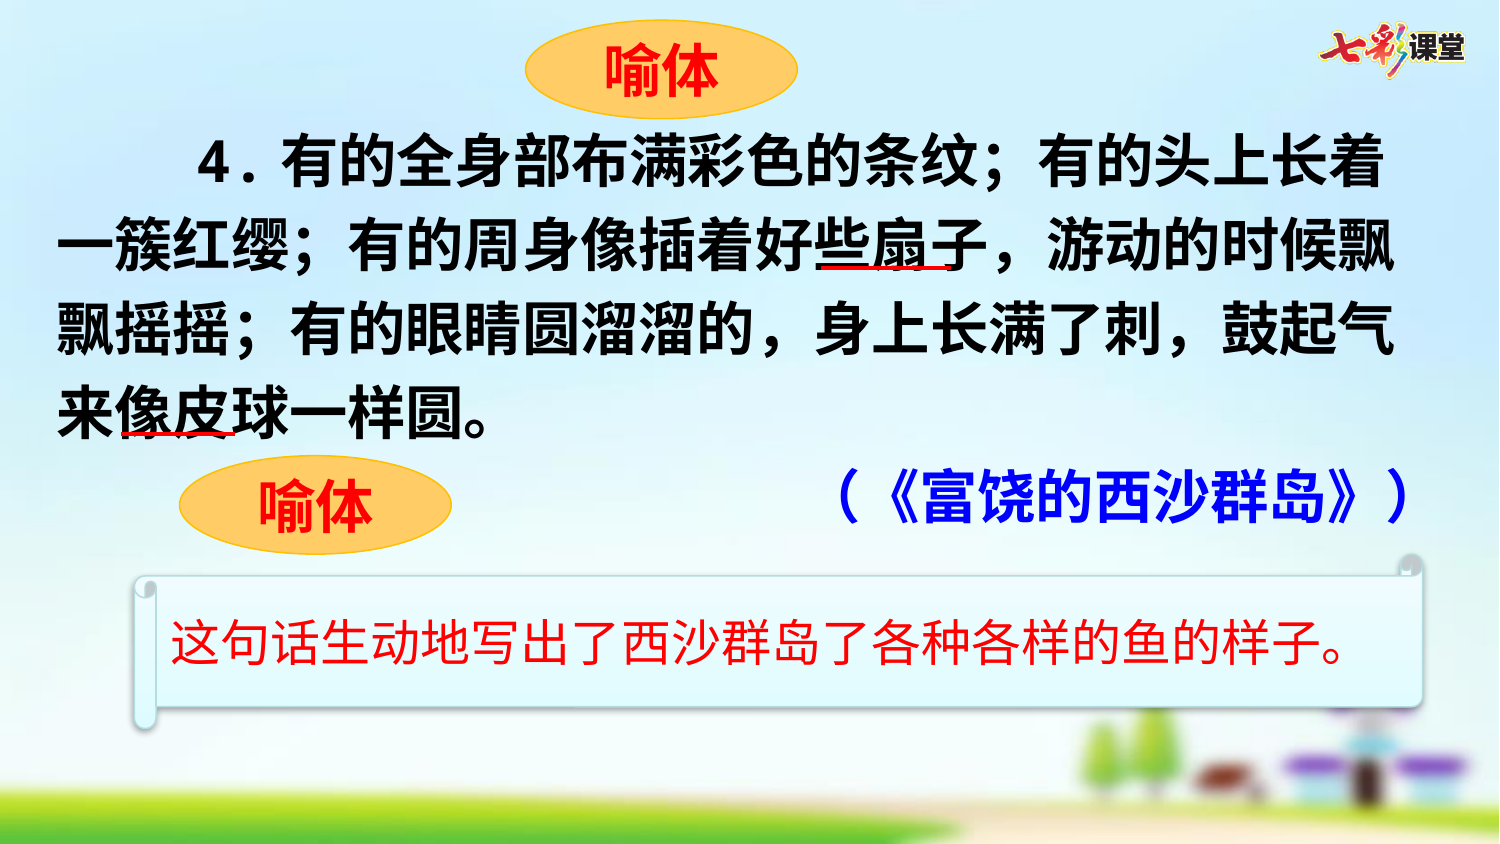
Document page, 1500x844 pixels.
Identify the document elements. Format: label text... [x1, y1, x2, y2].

picture [0, 0, 1499, 844]
text_box 这句话生动地写出了西沙群岛了各种各样的鱼的样子。 [133, 553, 1424, 730]
text_box 4.有的全身部布满彩色的条纹；有的头上长着一簇红缨；有的周身像插着好些扇子，游动的时候飘飘摇摇；有的眼睛圆溜溜的，身上长满了刺，鼓起气来像皮球一样圆。 （《富饶的西沙群岛》） [41, 102, 1459, 622]
text_box 喻体 [177, 453, 454, 557]
text_box 喻体 [523, 18, 800, 121]
